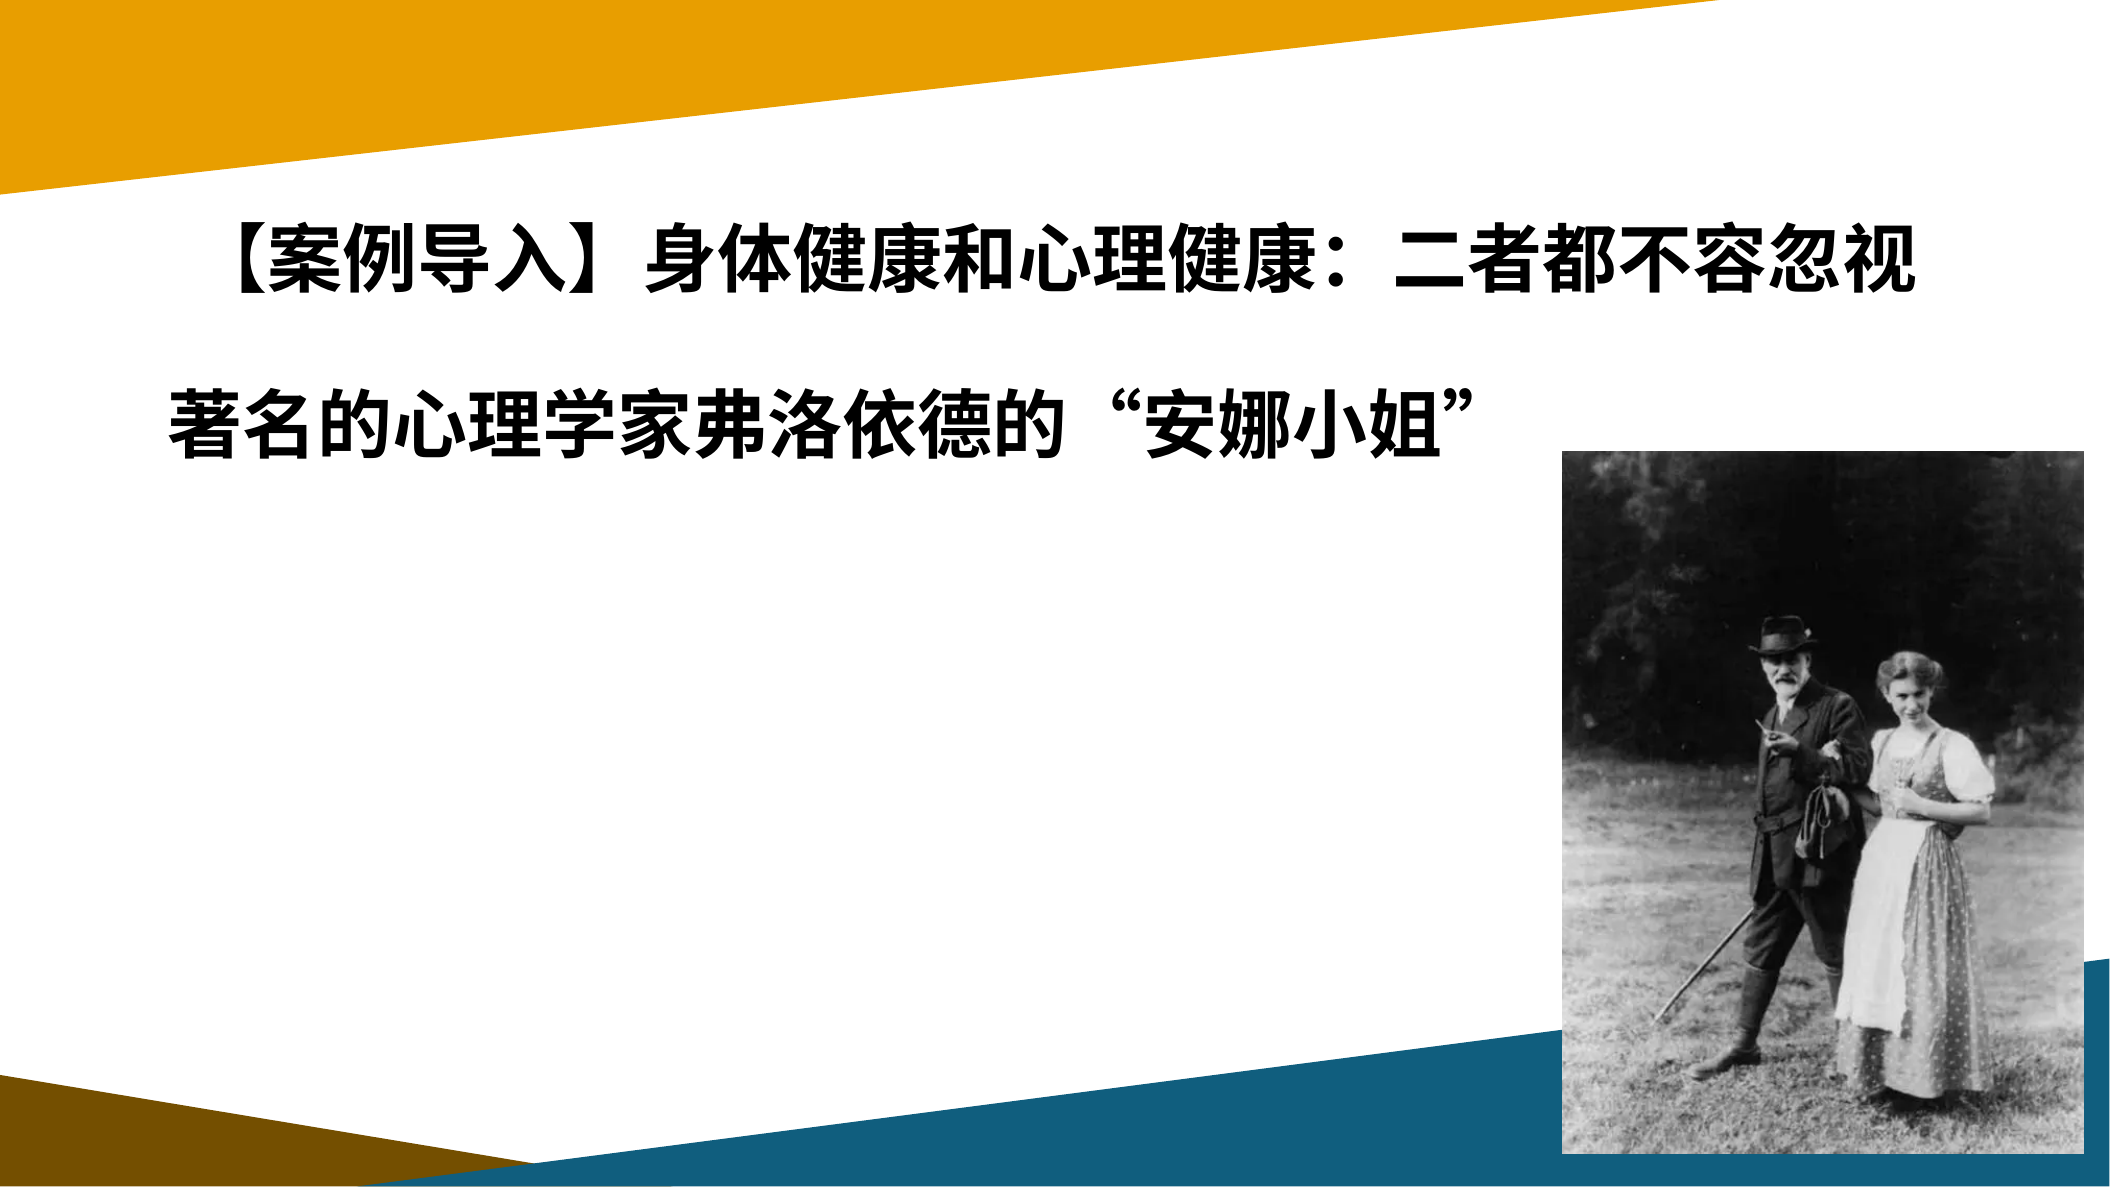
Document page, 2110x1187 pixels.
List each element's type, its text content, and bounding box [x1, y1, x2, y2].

list 著名的心理学家弗洛依德的“安娜小姐” [0, 380, 1752, 1134]
title 【案例导入】身体健康和心理健康：二者都不容忽视 [145, 220, 1965, 394]
picture [1562, 451, 2084, 1154]
